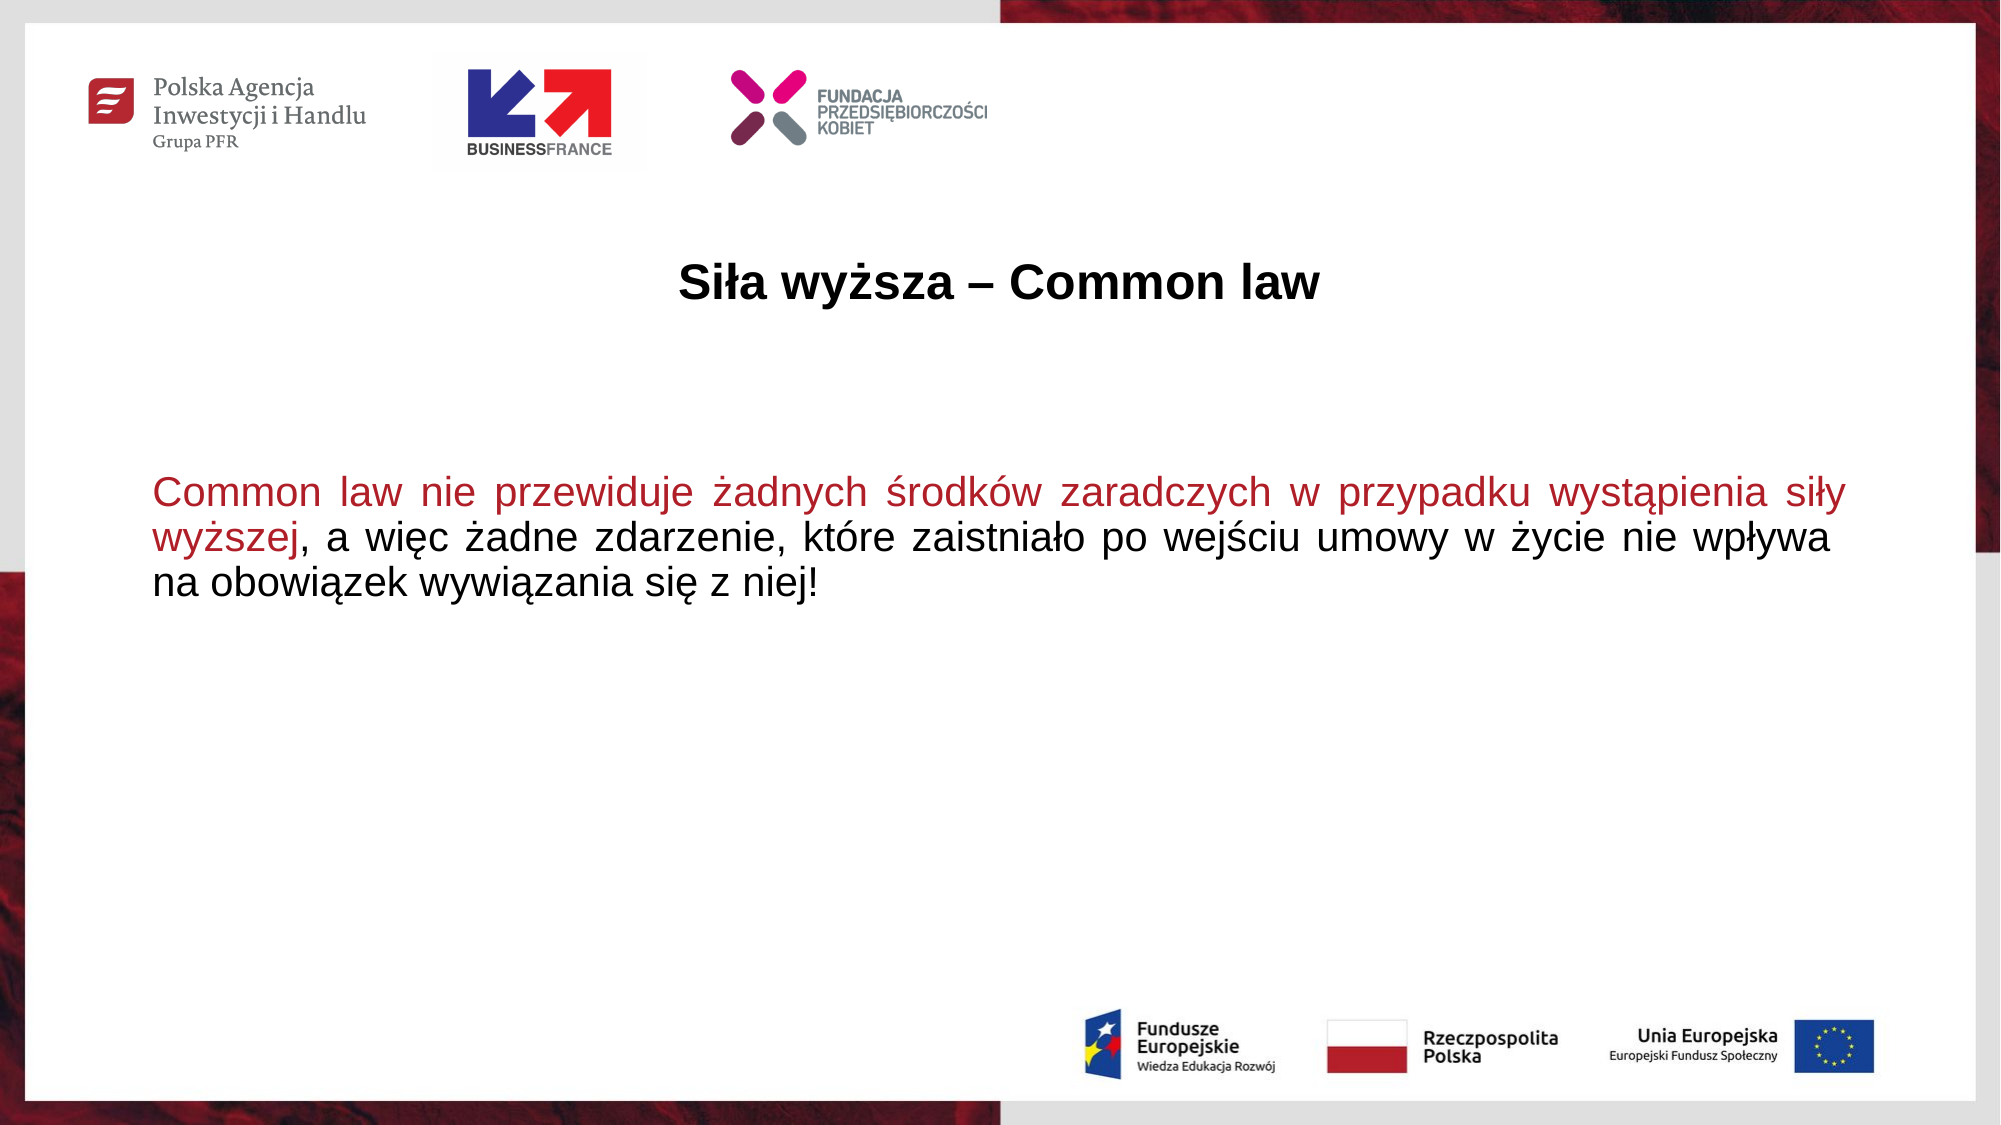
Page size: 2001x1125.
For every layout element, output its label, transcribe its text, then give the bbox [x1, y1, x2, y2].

title Siła wyższa – Common law [137, 186, 1863, 381]
list Common law nie przewiduje żadnych środków zaradczych w przypadku wystąpienia siły wyższej, a więc żadne zdarzenie, które zaistniało po wejściu umowy w życie nie wpływa na obowiązek wywiązania się z niej! [137, 462, 1863, 1125]
picture [0, 0, 2001, 1125]
